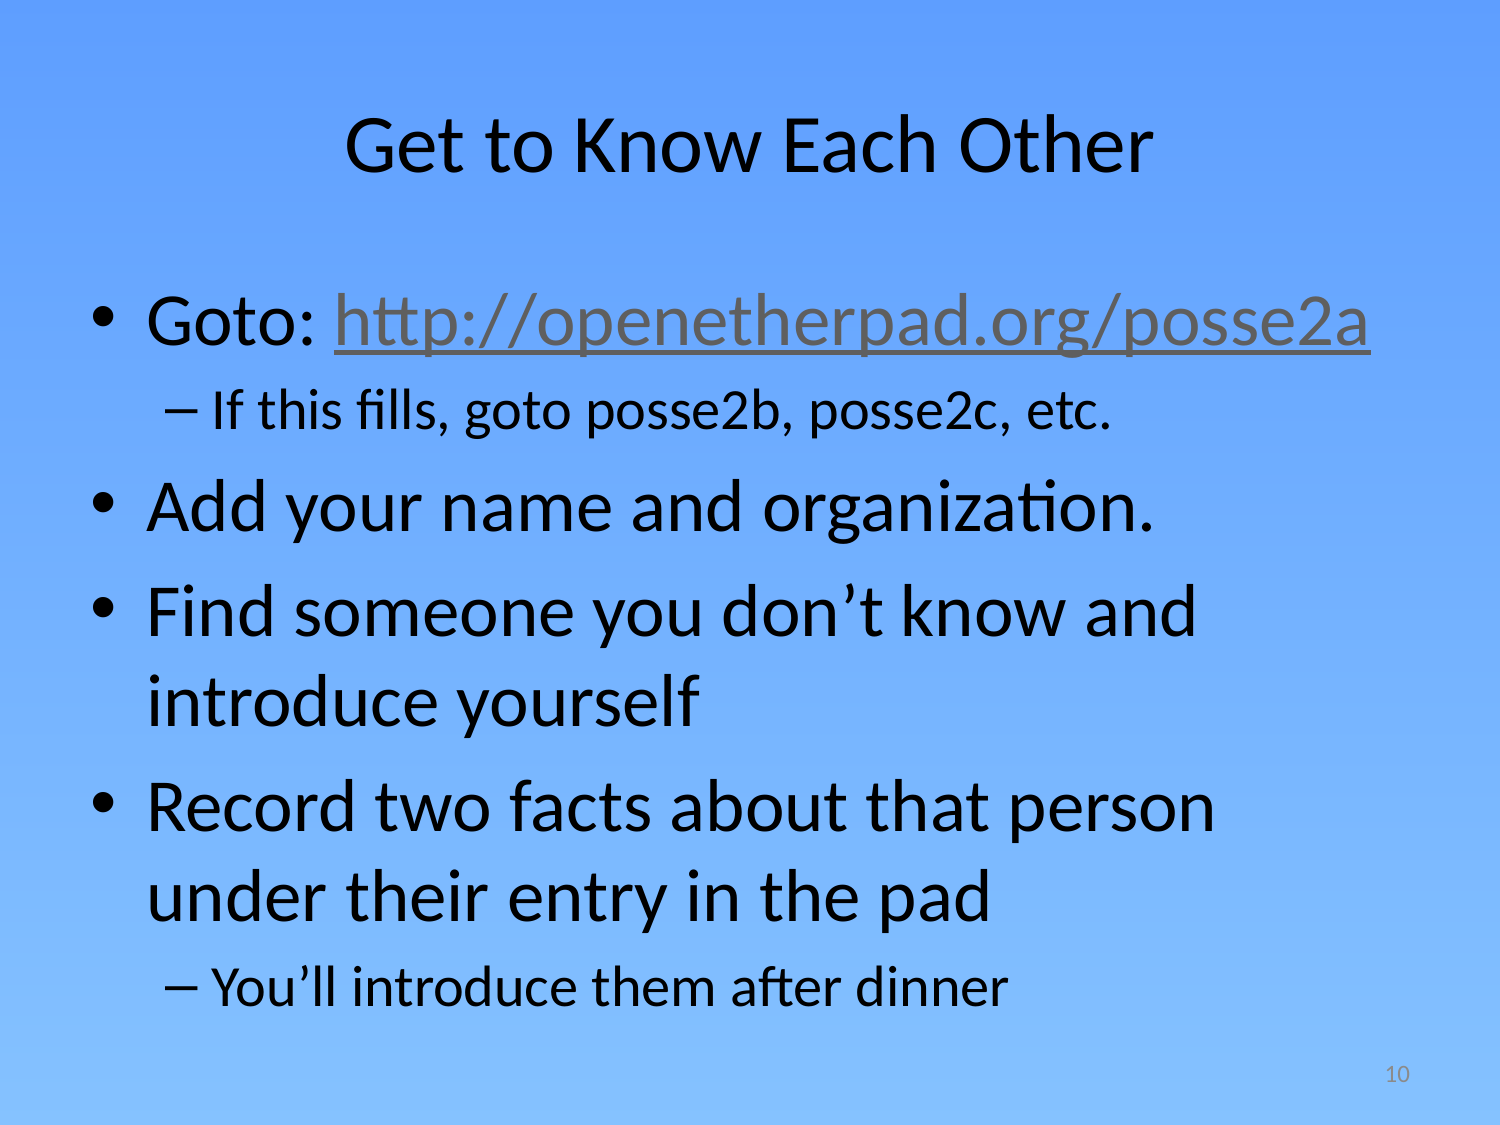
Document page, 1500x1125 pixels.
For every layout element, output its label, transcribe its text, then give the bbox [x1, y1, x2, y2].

list Goto: http://openetherpad.org/posse2a If this fills, goto posse2b, posse2c, etc. Add your name and organization. Find someone you don’t know and introduce yourself Record two facts about that person under their entry in the pad You’ll introduce them after dinner [74, 262, 1426, 1006]
title Get to Know Each Other [74, 44, 1426, 233]
slide_number 10 [1074, 1042, 1425, 1103]
